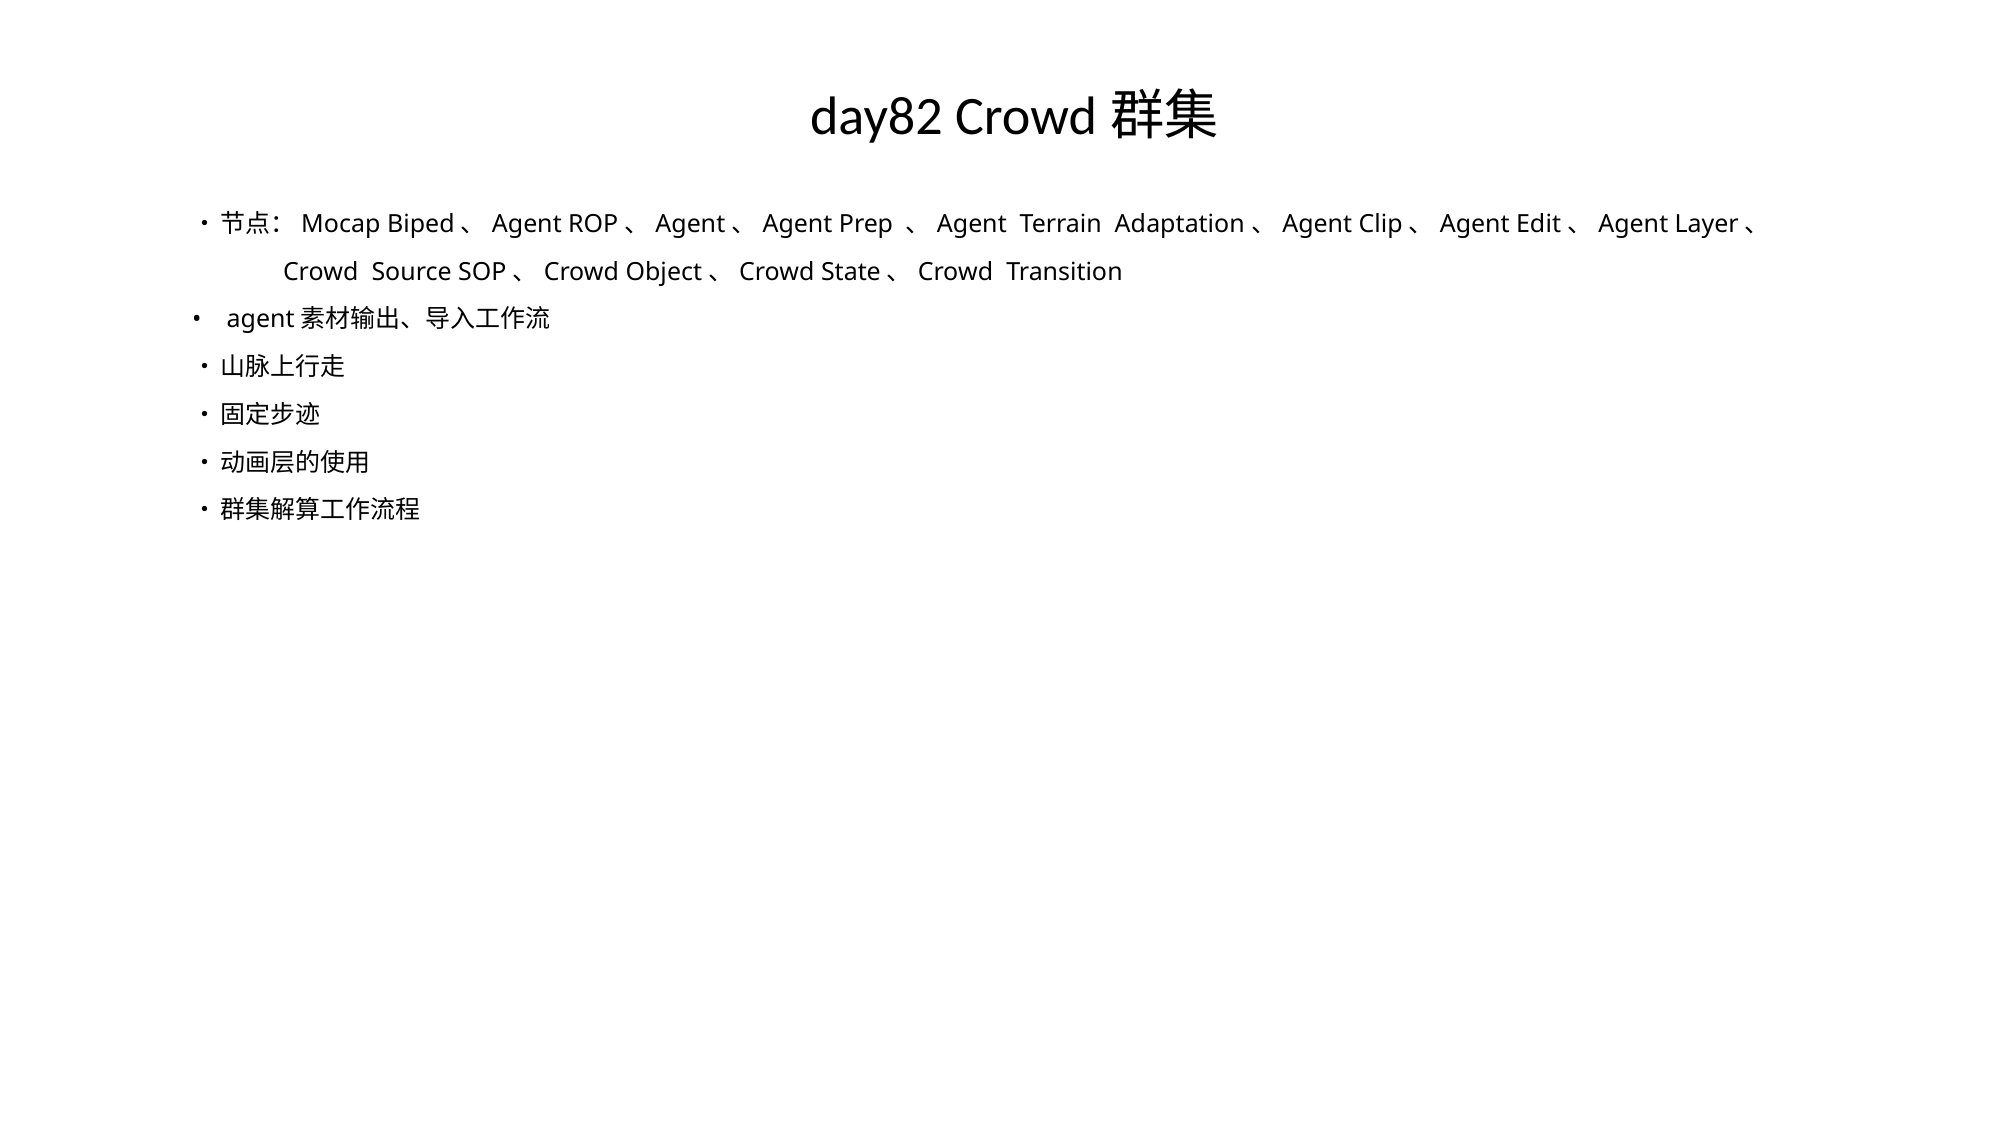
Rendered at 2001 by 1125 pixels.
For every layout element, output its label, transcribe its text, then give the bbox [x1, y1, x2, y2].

title day82 Crowd群集 [543, 41, 1486, 154]
subtitle • 节点：Mocap Biped、Agent ROP、Agent、Agent Prep 、Agent Terrain Adaptation、Agent Clip、Agent Edit、Agent Layer、 Crowd Source SOP、Crowd Object、Crowd State、Crowd Transition • agent素材输出、导入工作流 • 山脉上行走 • 固定步迹 • 动画层的使用 • 群集解算工作流程 [176, 203, 1815, 903]
